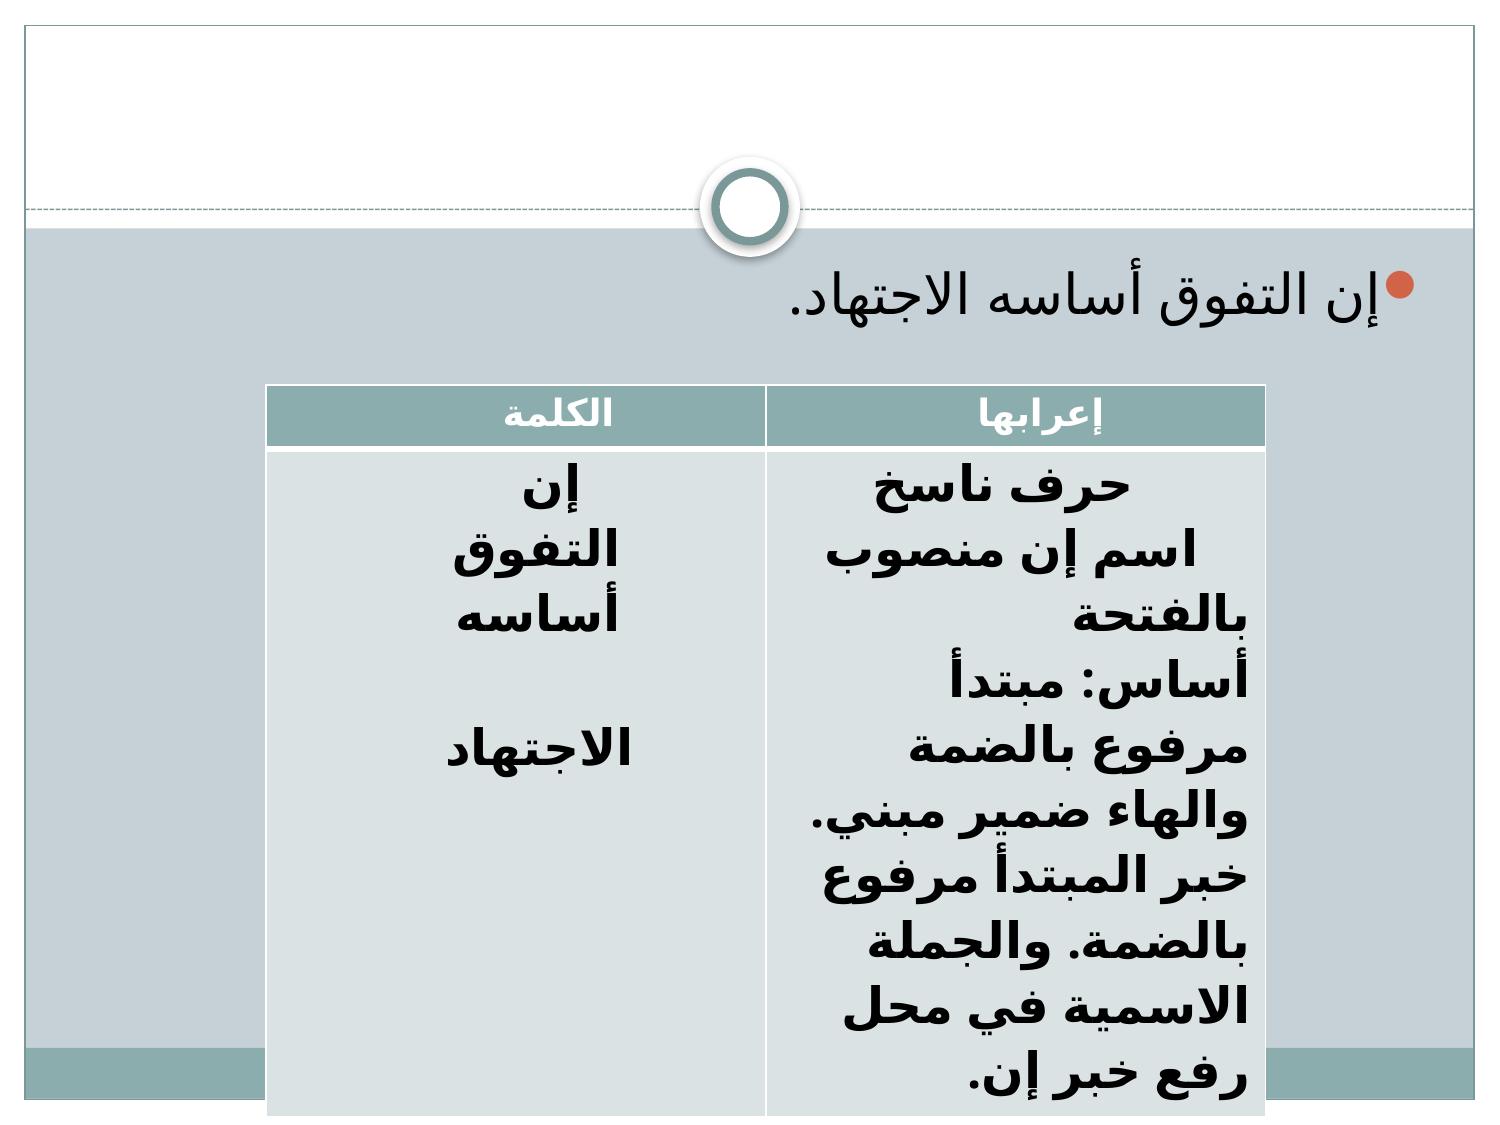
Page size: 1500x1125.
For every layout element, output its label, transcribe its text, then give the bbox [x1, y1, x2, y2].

list إن التفوق أساسه الاجتهاد. [49, 250, 1445, 1001]
table_cell إن التفوق أساسه الاجتهاد [267, 452, 765, 1116]
table_cell حرف ناسخ اسم إن منصوب بالفتحة أساس: مبتدأ مرفوع بالضمة والهاء ضمير مبني. خبر المبتدأ مرفوع بالضمة. والجملة الاسمية في محل رفع خبر إن. [767, 452, 1265, 1116]
table_header إعرابها [767, 386, 1265, 446]
table_header الكلمة [267, 386, 765, 446]
